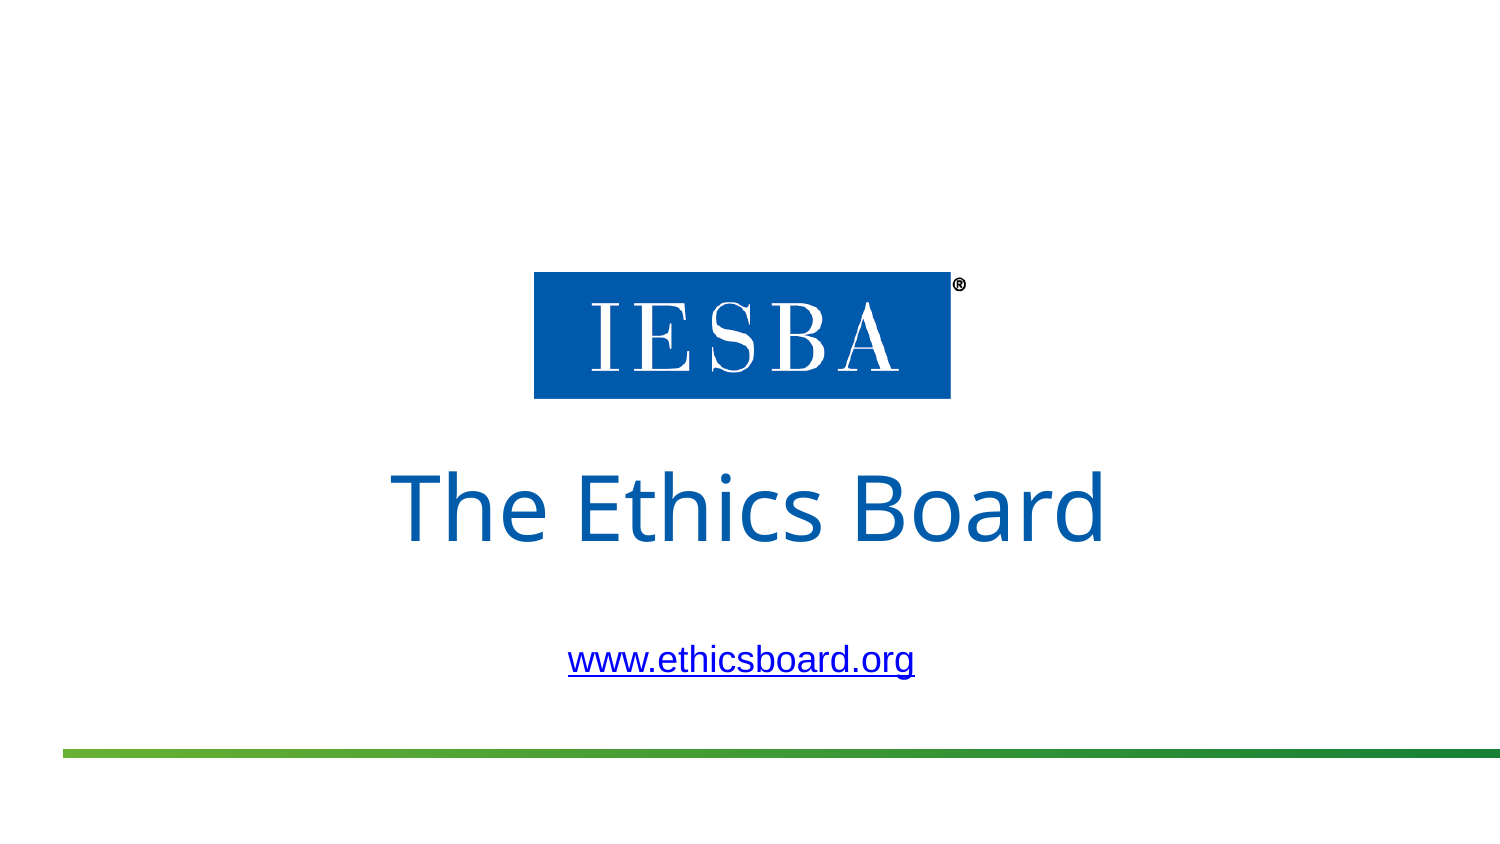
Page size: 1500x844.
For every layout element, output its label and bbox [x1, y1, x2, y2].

picture [534, 272, 966, 399]
